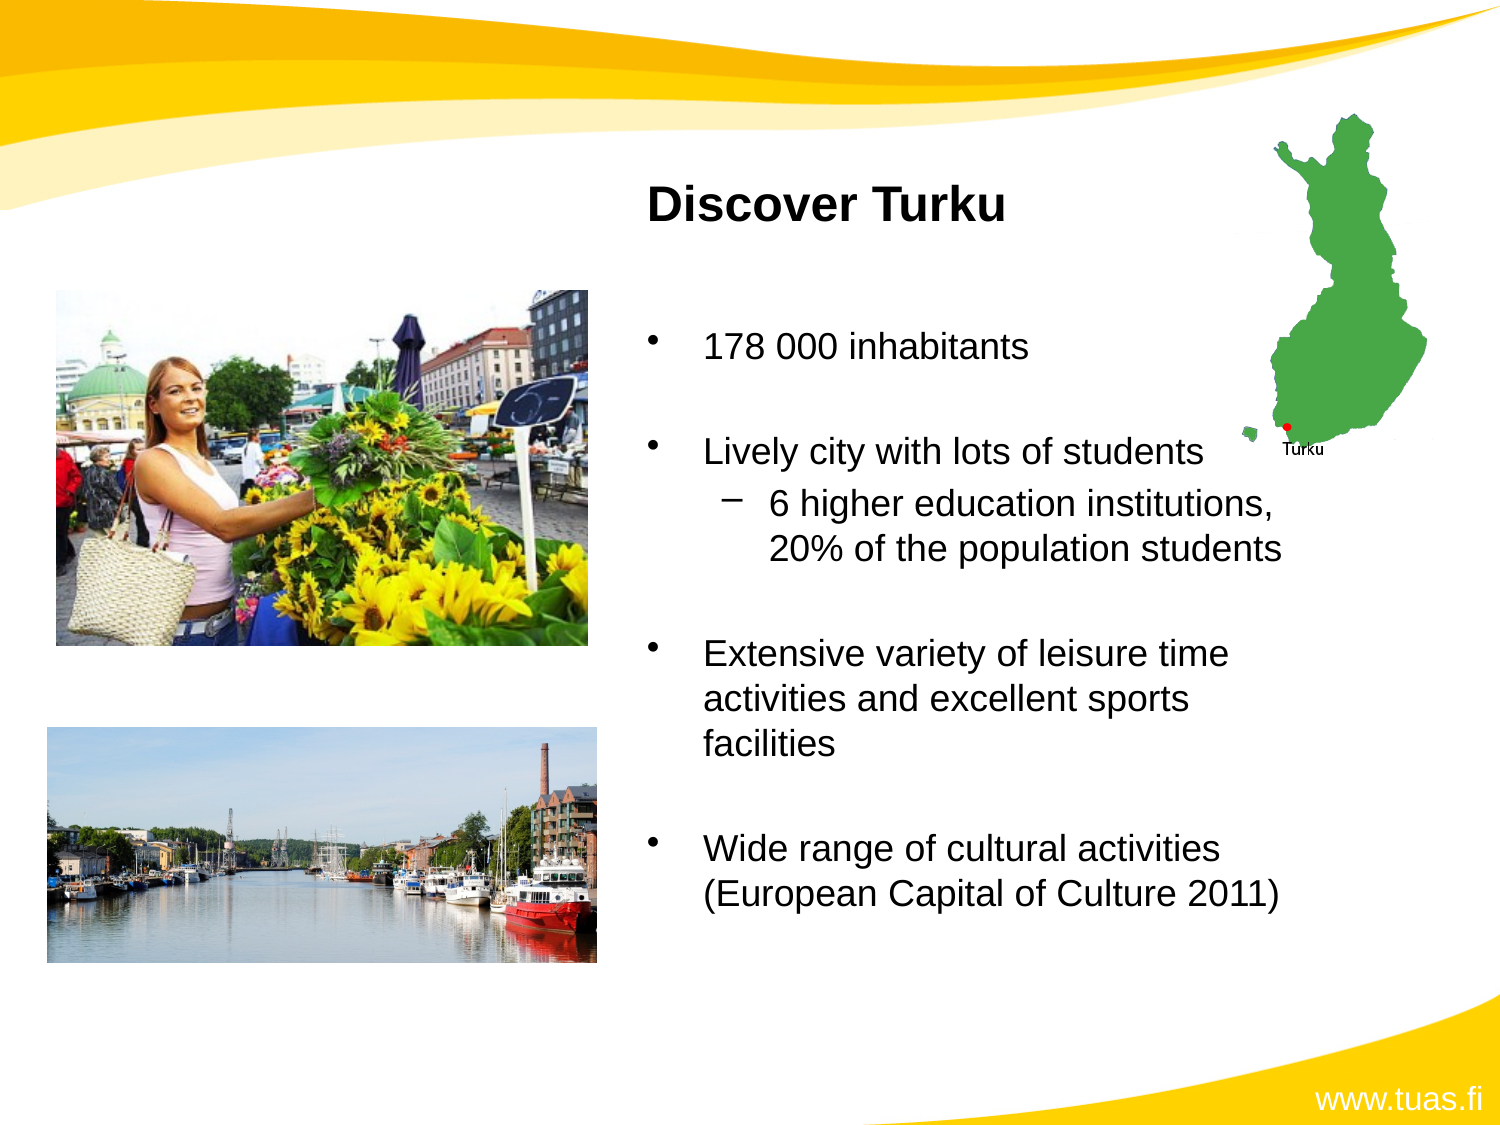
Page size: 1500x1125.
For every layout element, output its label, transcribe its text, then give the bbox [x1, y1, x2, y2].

picture [56, 290, 588, 646]
picture [0, 0, 1500, 469]
picture [759, 947, 1500, 1125]
list 178 000 inhabitants Lively city with lots of students 6 higher education institutions, 20% of the population students Extensive variety of leisure time activities and excellent sports facilities Wide range of cultural activities (European Capital of Culture 2011) [631, 314, 1330, 1071]
title Discover Turku [631, 136, 1228, 266]
picture [47, 727, 597, 964]
